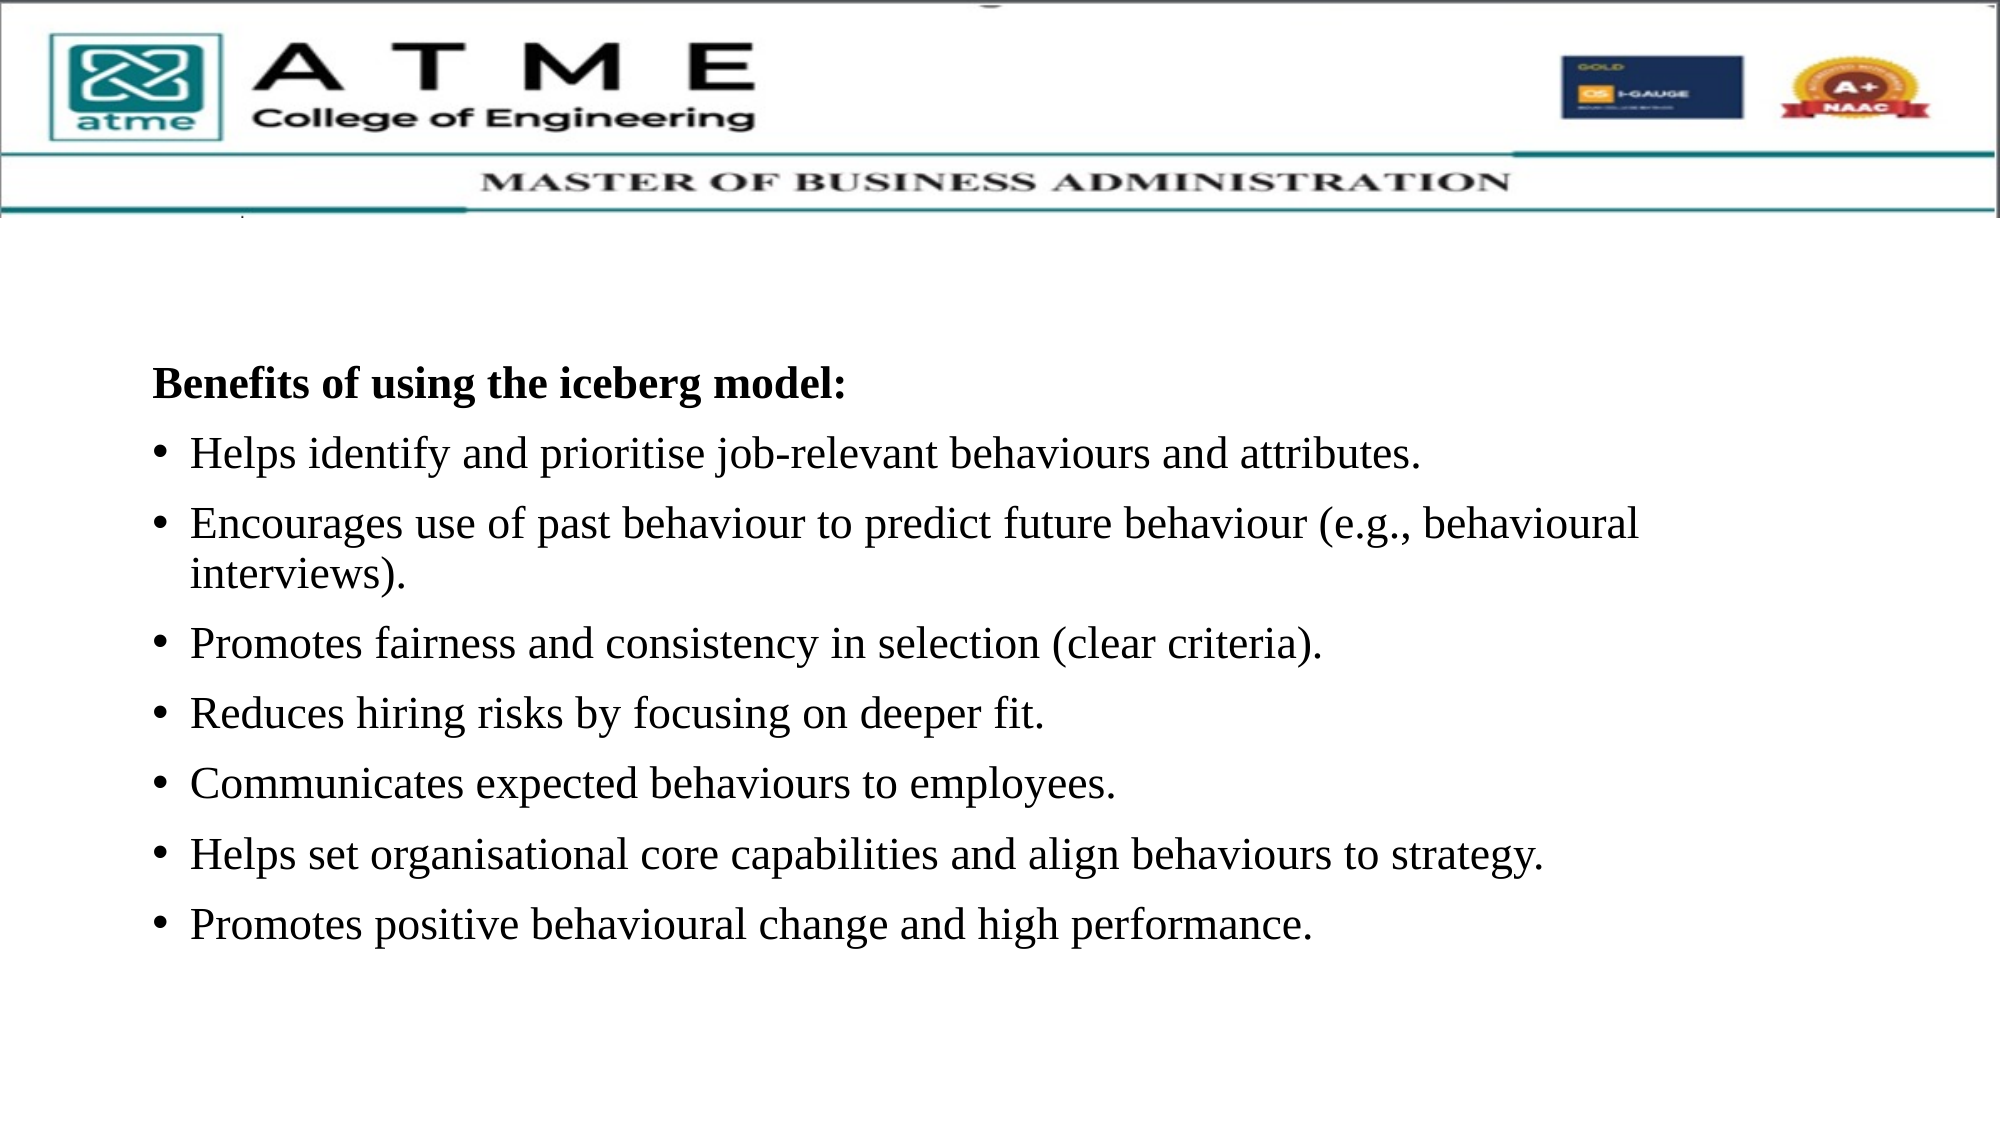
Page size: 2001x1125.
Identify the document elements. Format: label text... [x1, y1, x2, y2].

picture [0, 0, 2000, 218]
list Benefits of using the iceberg model: Helps identify and prioritise job-relevant behaviours and attributes. Encourages use of past behaviour to predict future behaviour (e.g., behavioural interviews). Promotes fairness and consistency in selection (clear criteria). Reduces hiring risks by focusing on deeper fit. Communicates expected behaviours to employees. Helps set organisational core capabilities and align behaviours to strategy. Promotes positive behavioural change and high performance. [137, 351, 1863, 1065]
